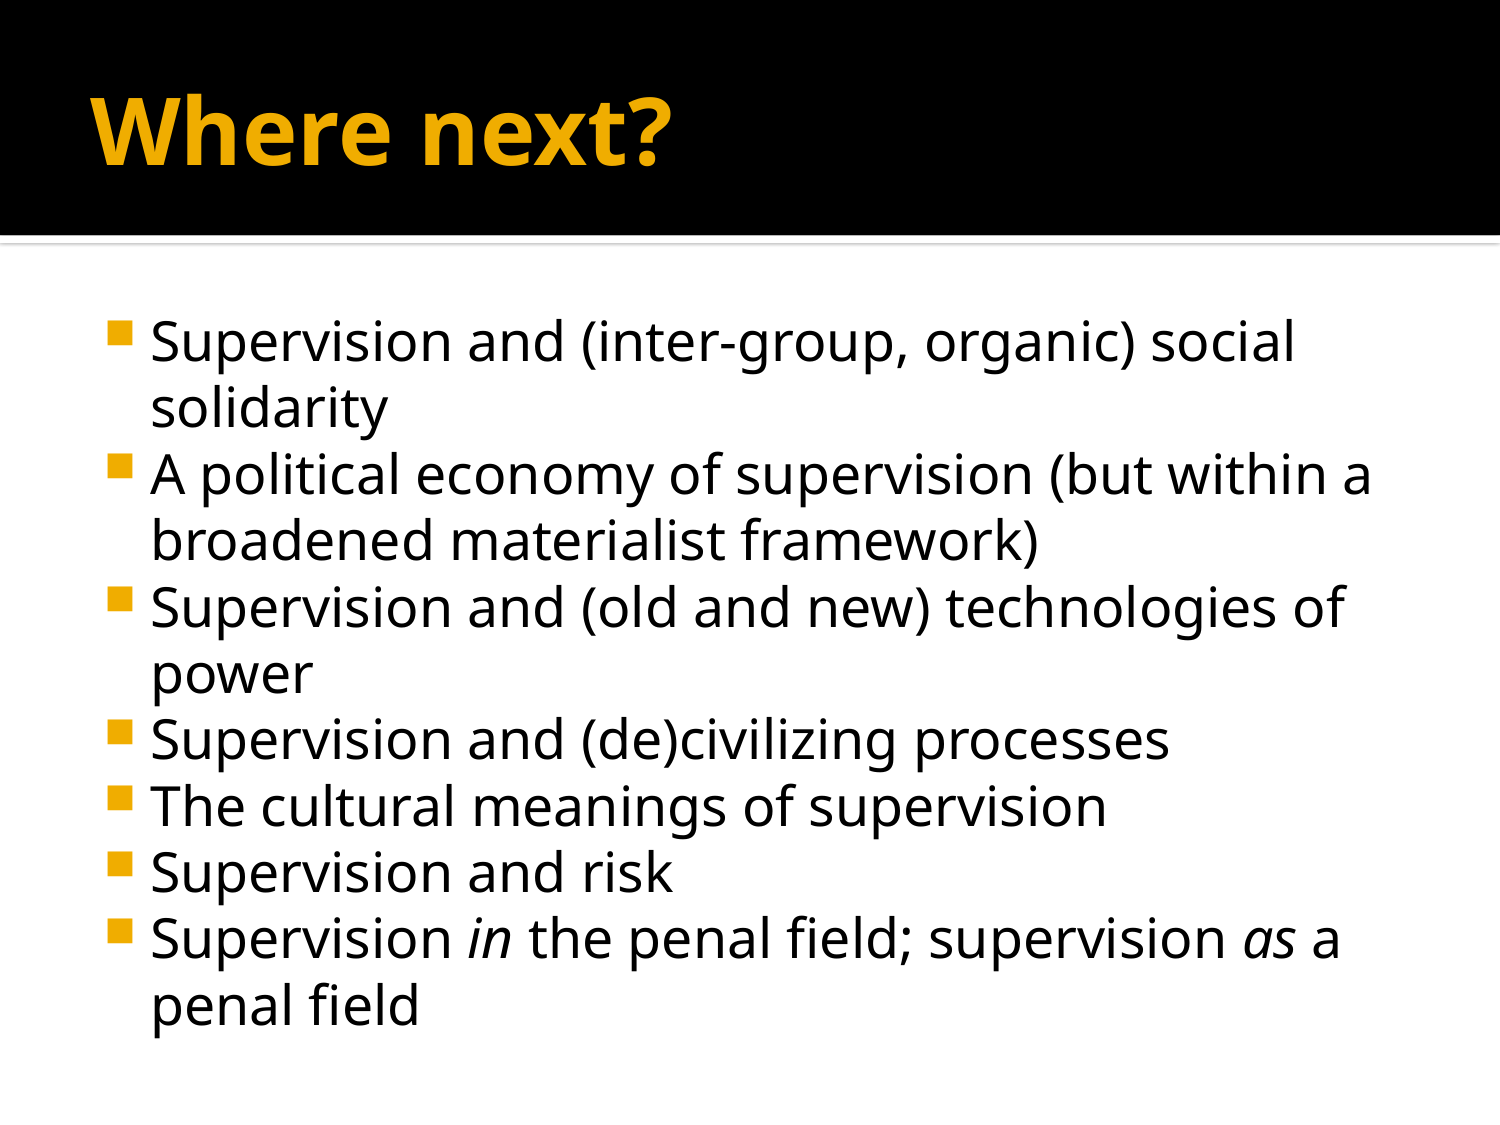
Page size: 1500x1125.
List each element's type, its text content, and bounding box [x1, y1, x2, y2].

list Supervision and (inter-group, organic) social solidarity A political economy of supervision (but within a broadened materialist framework) Supervision and (old and new) technologies of power Supervision and (de)civilizing processes The cultural meanings of supervision Supervision and risk Supervision in the penal field; supervision as a penal field [76, 291, 1427, 1050]
title Where next? [75, 25, 1425, 231]
